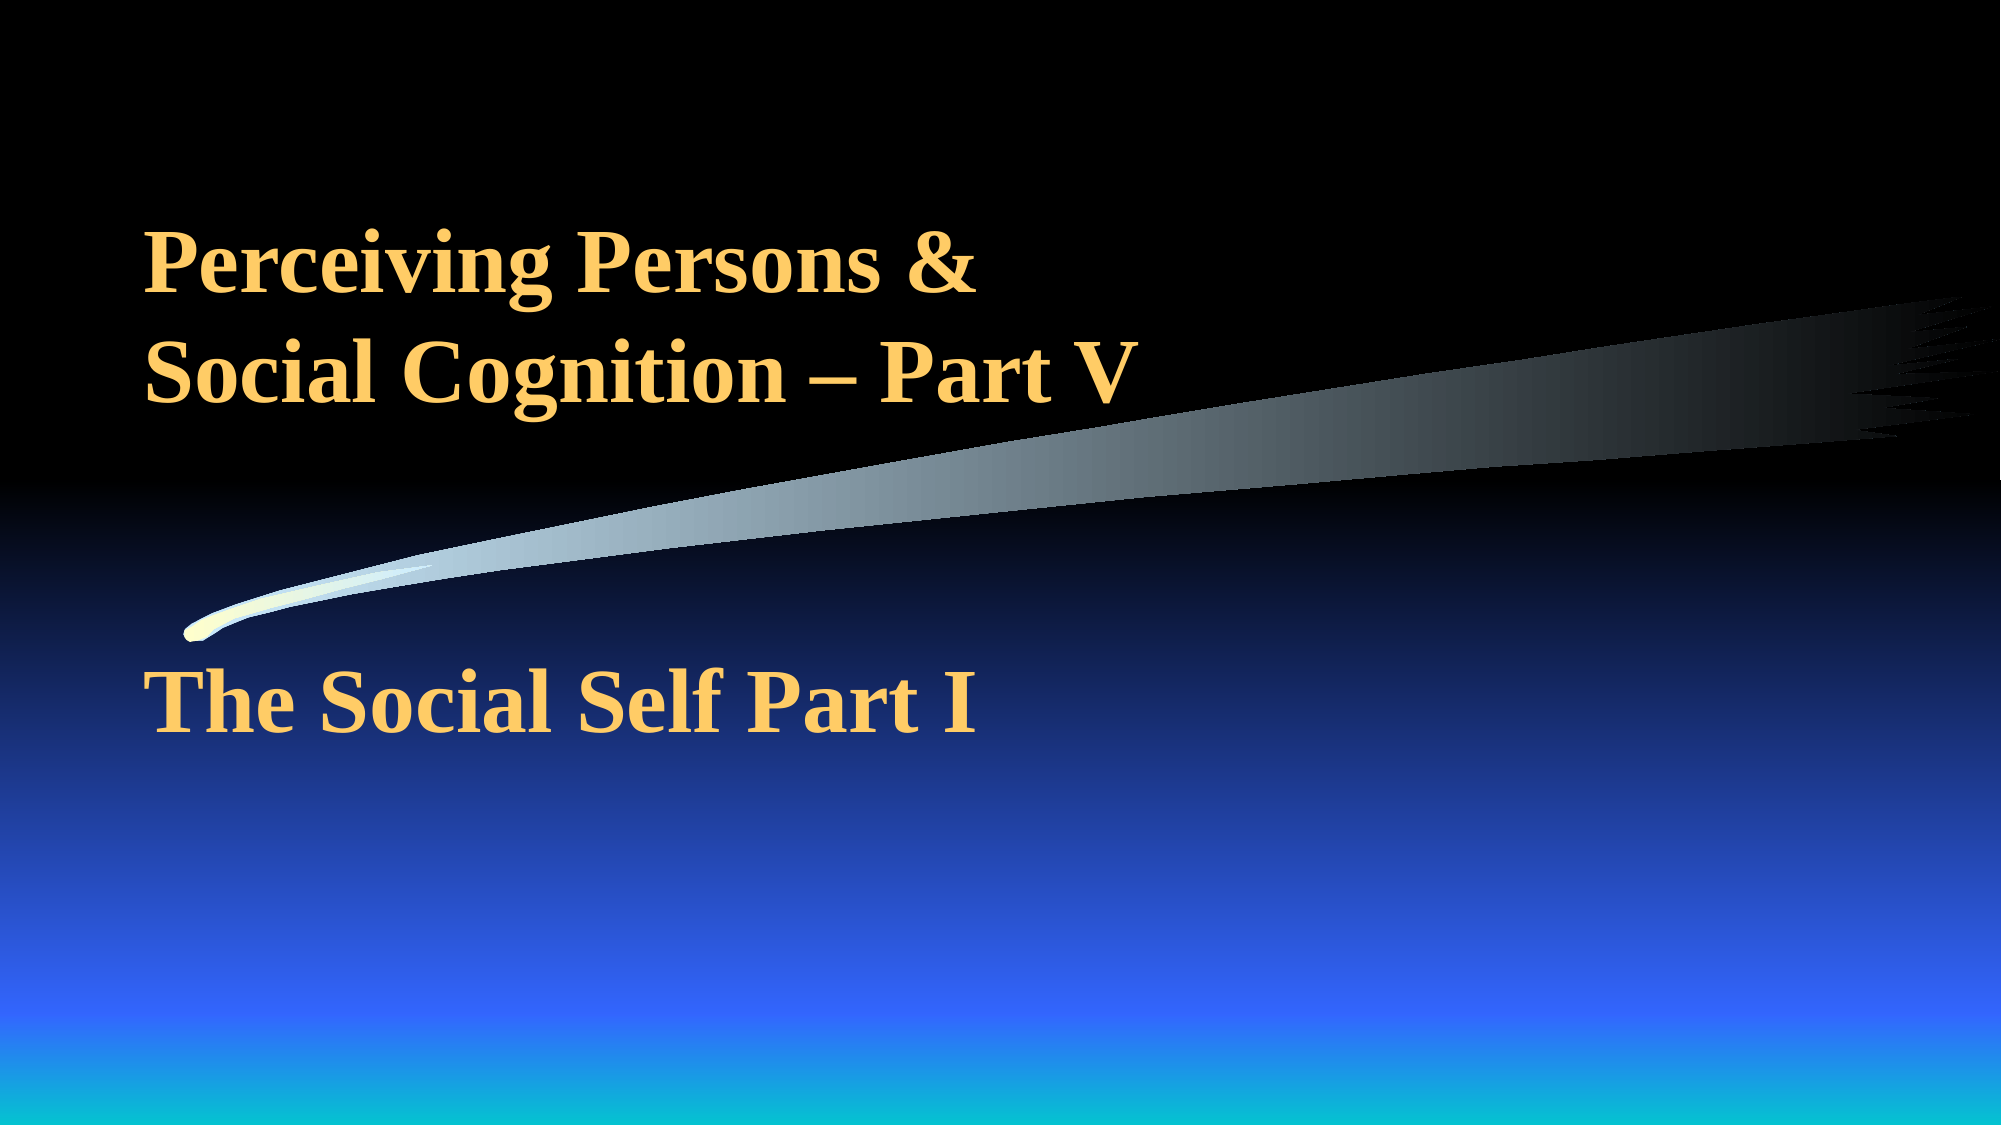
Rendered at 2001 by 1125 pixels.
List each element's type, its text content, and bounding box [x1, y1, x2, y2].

title Perceiving Persons & Social Cognition – Part V The Social Self Part I [127, 479, 1828, 1022]
